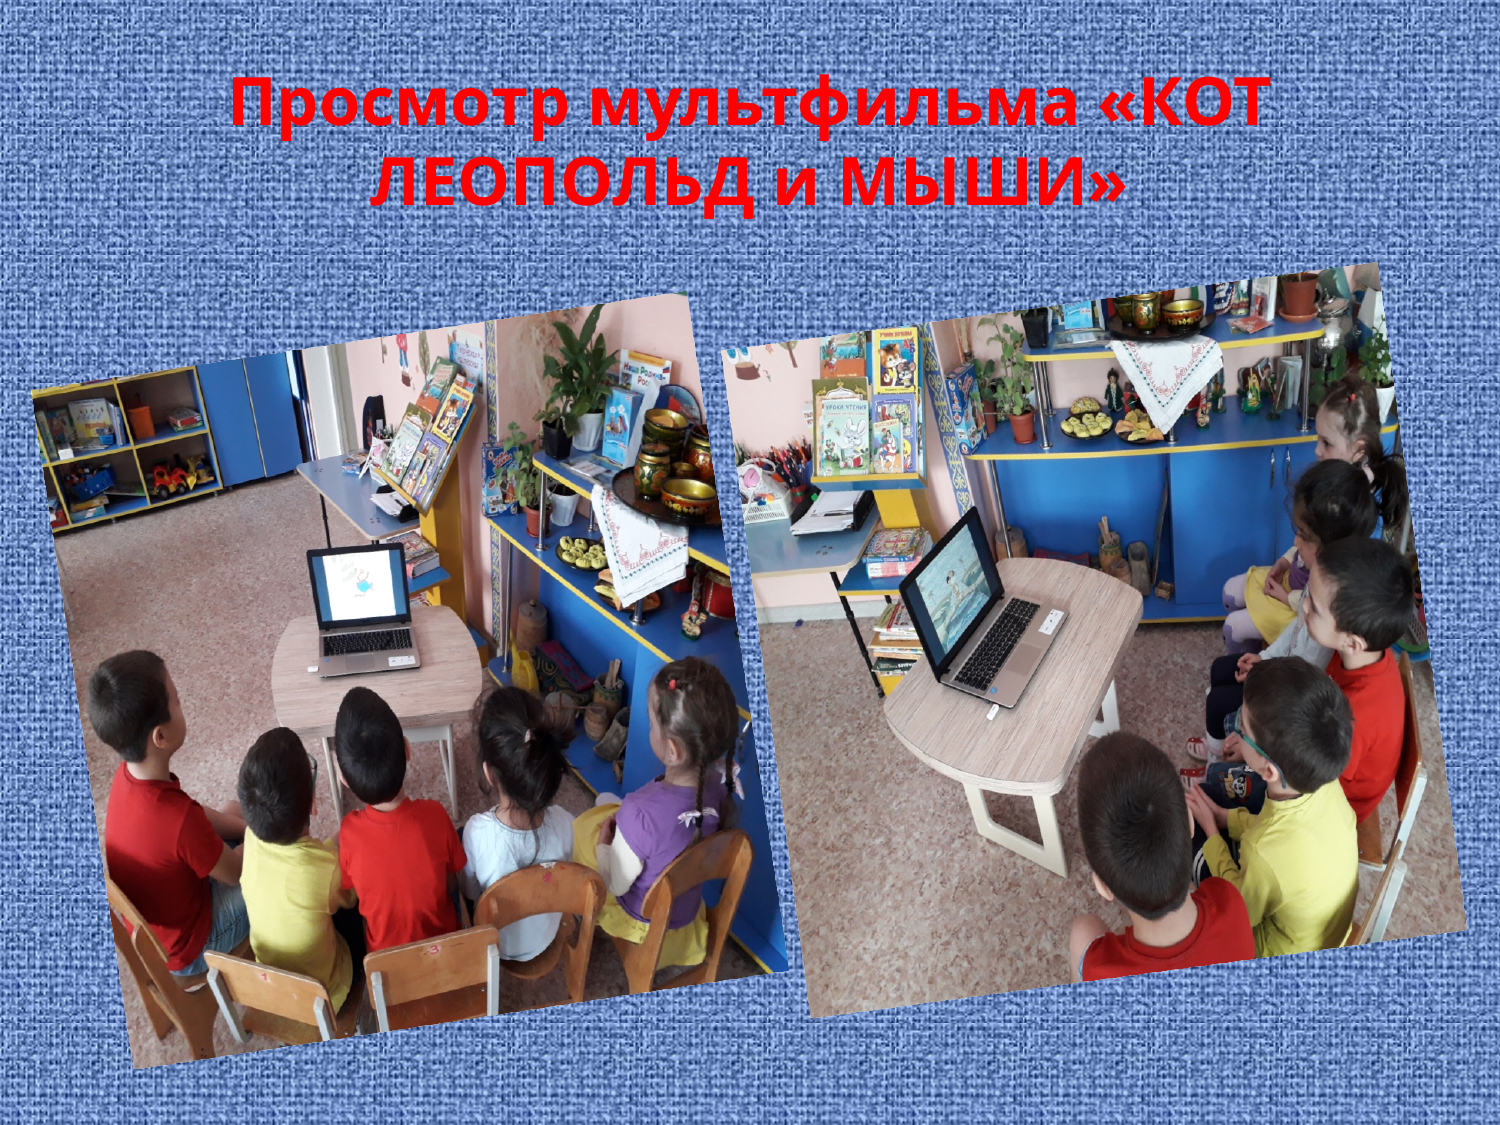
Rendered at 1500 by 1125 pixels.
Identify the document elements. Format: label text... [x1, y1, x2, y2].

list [78, 335, 742, 1024]
title Просмотр мультфильма «КОТ ЛЕОПОЛЬД и МЫШИ» [75, 45, 1425, 233]
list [762, 302, 1426, 977]
picture [0, 0, 1500, 1125]
